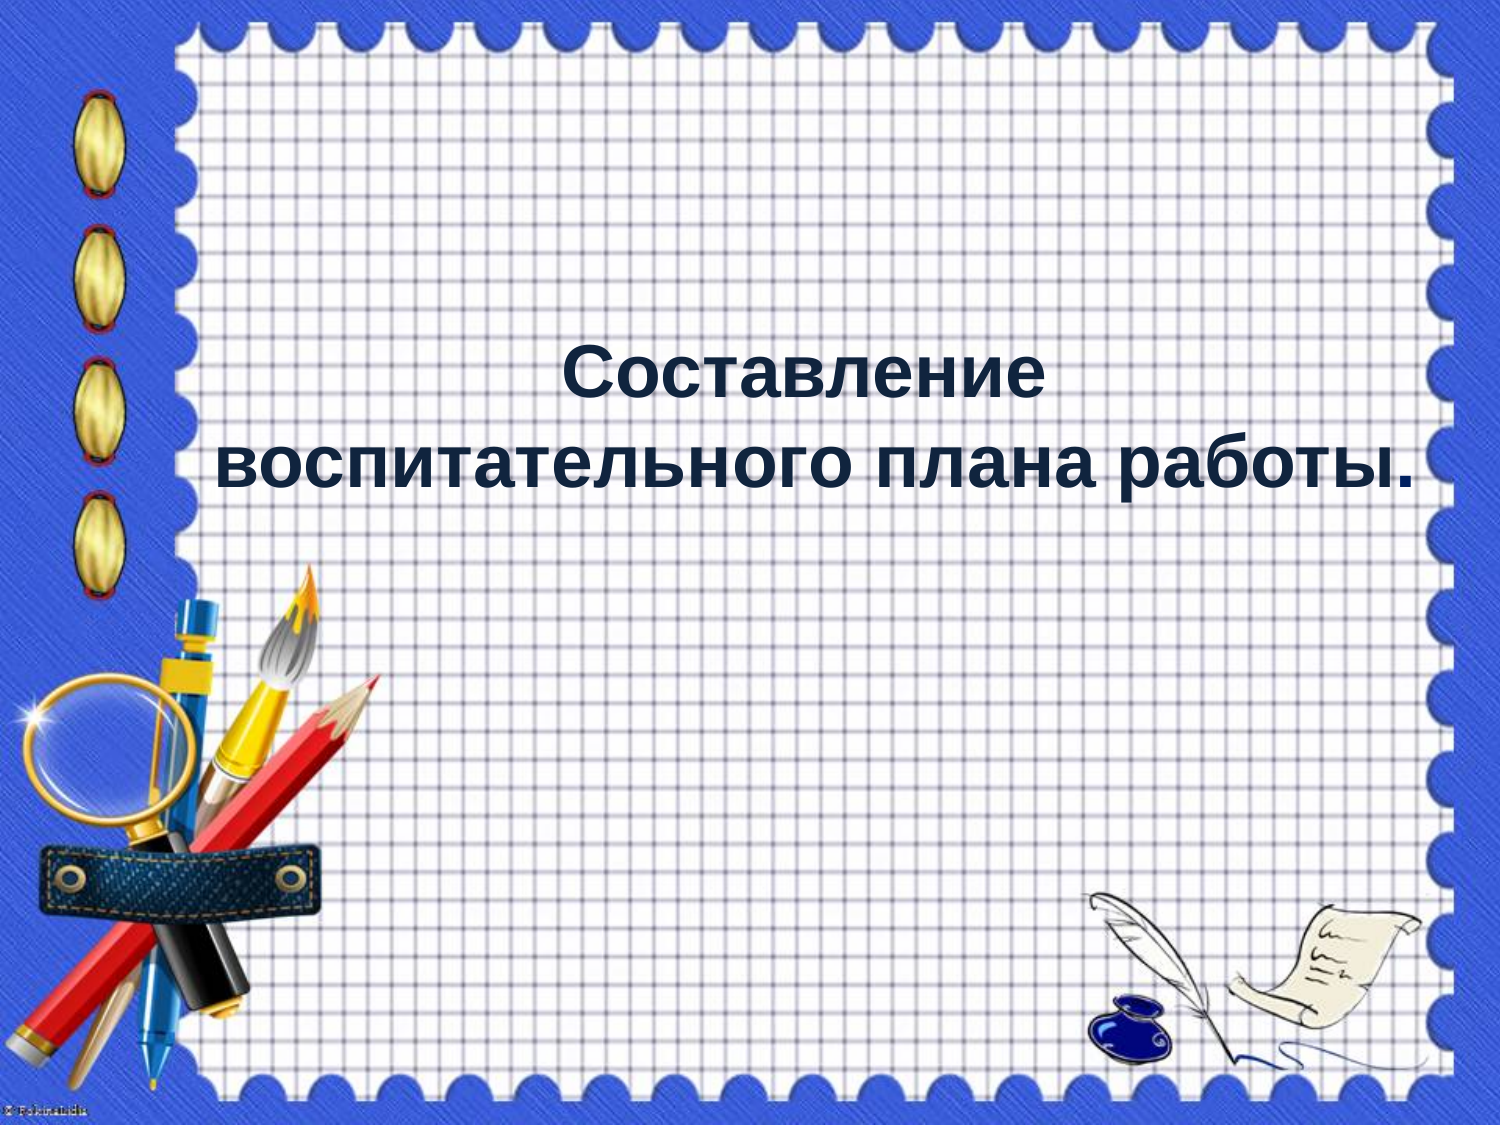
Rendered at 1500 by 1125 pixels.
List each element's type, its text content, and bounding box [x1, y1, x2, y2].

title Составление воспитательного плана работы. [171, 149, 1459, 587]
picture [0, 0, 1500, 1125]
